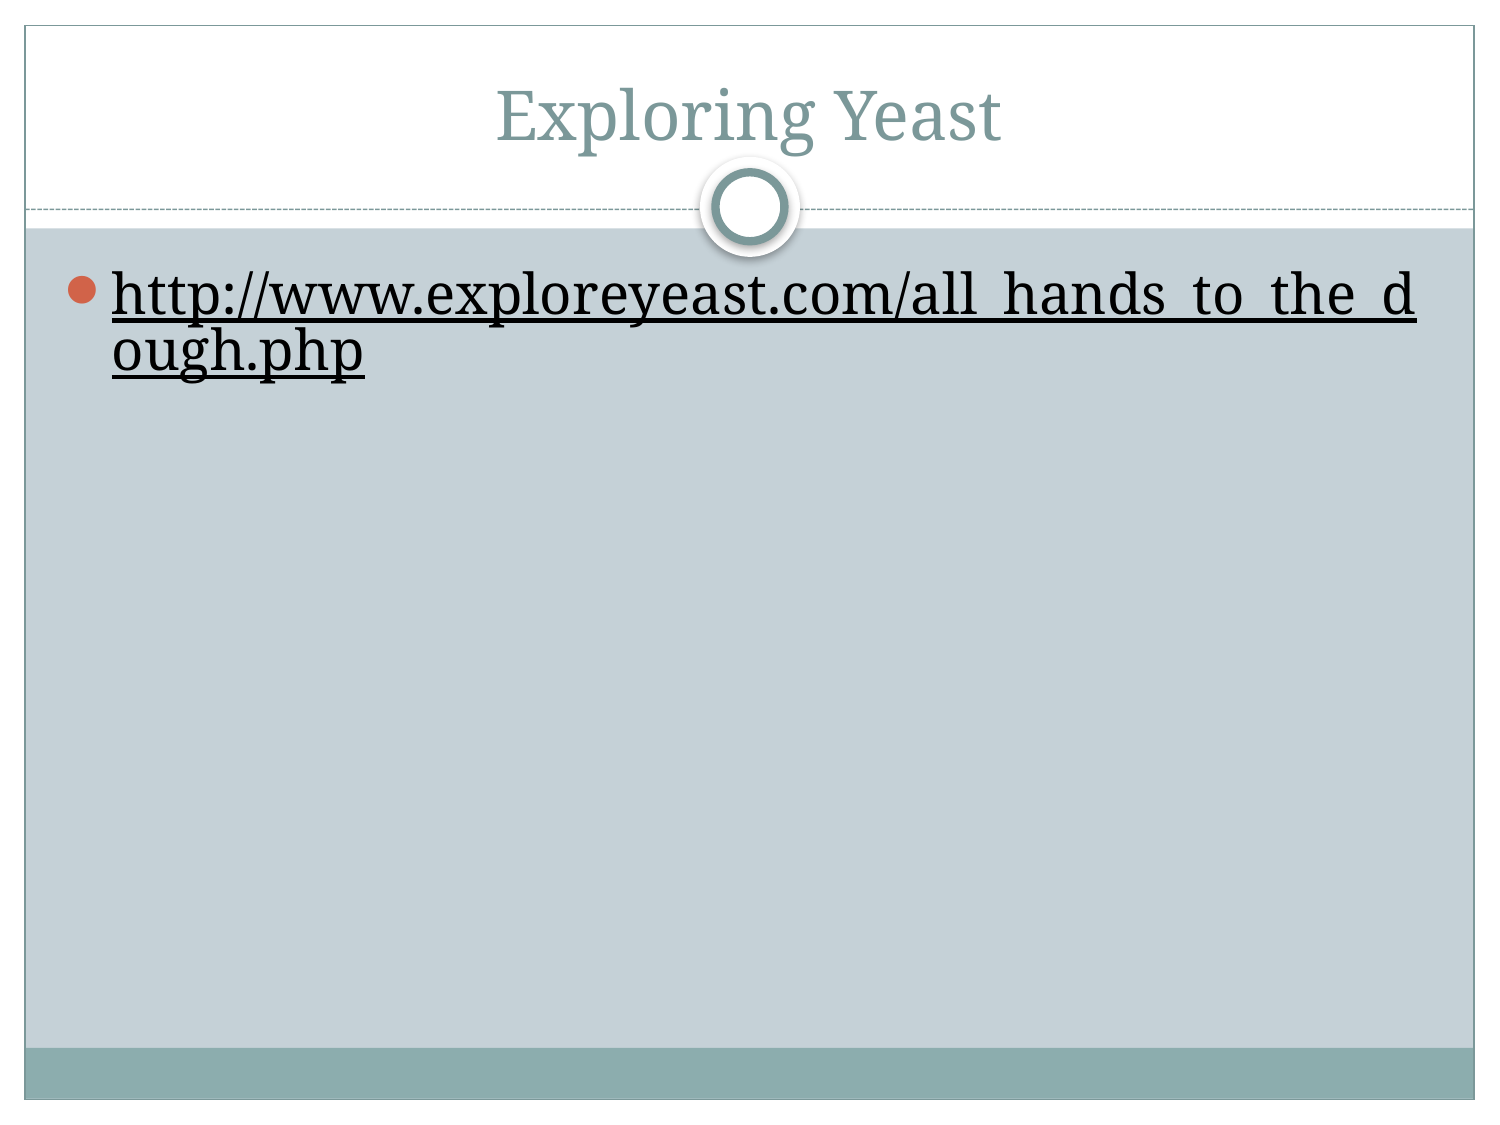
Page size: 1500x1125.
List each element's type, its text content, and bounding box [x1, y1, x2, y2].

list http://www.exploreyeast.com/all_hands_to_the_dough.php [49, 250, 1445, 1001]
title Exploring Yeast [49, 37, 1450, 162]
